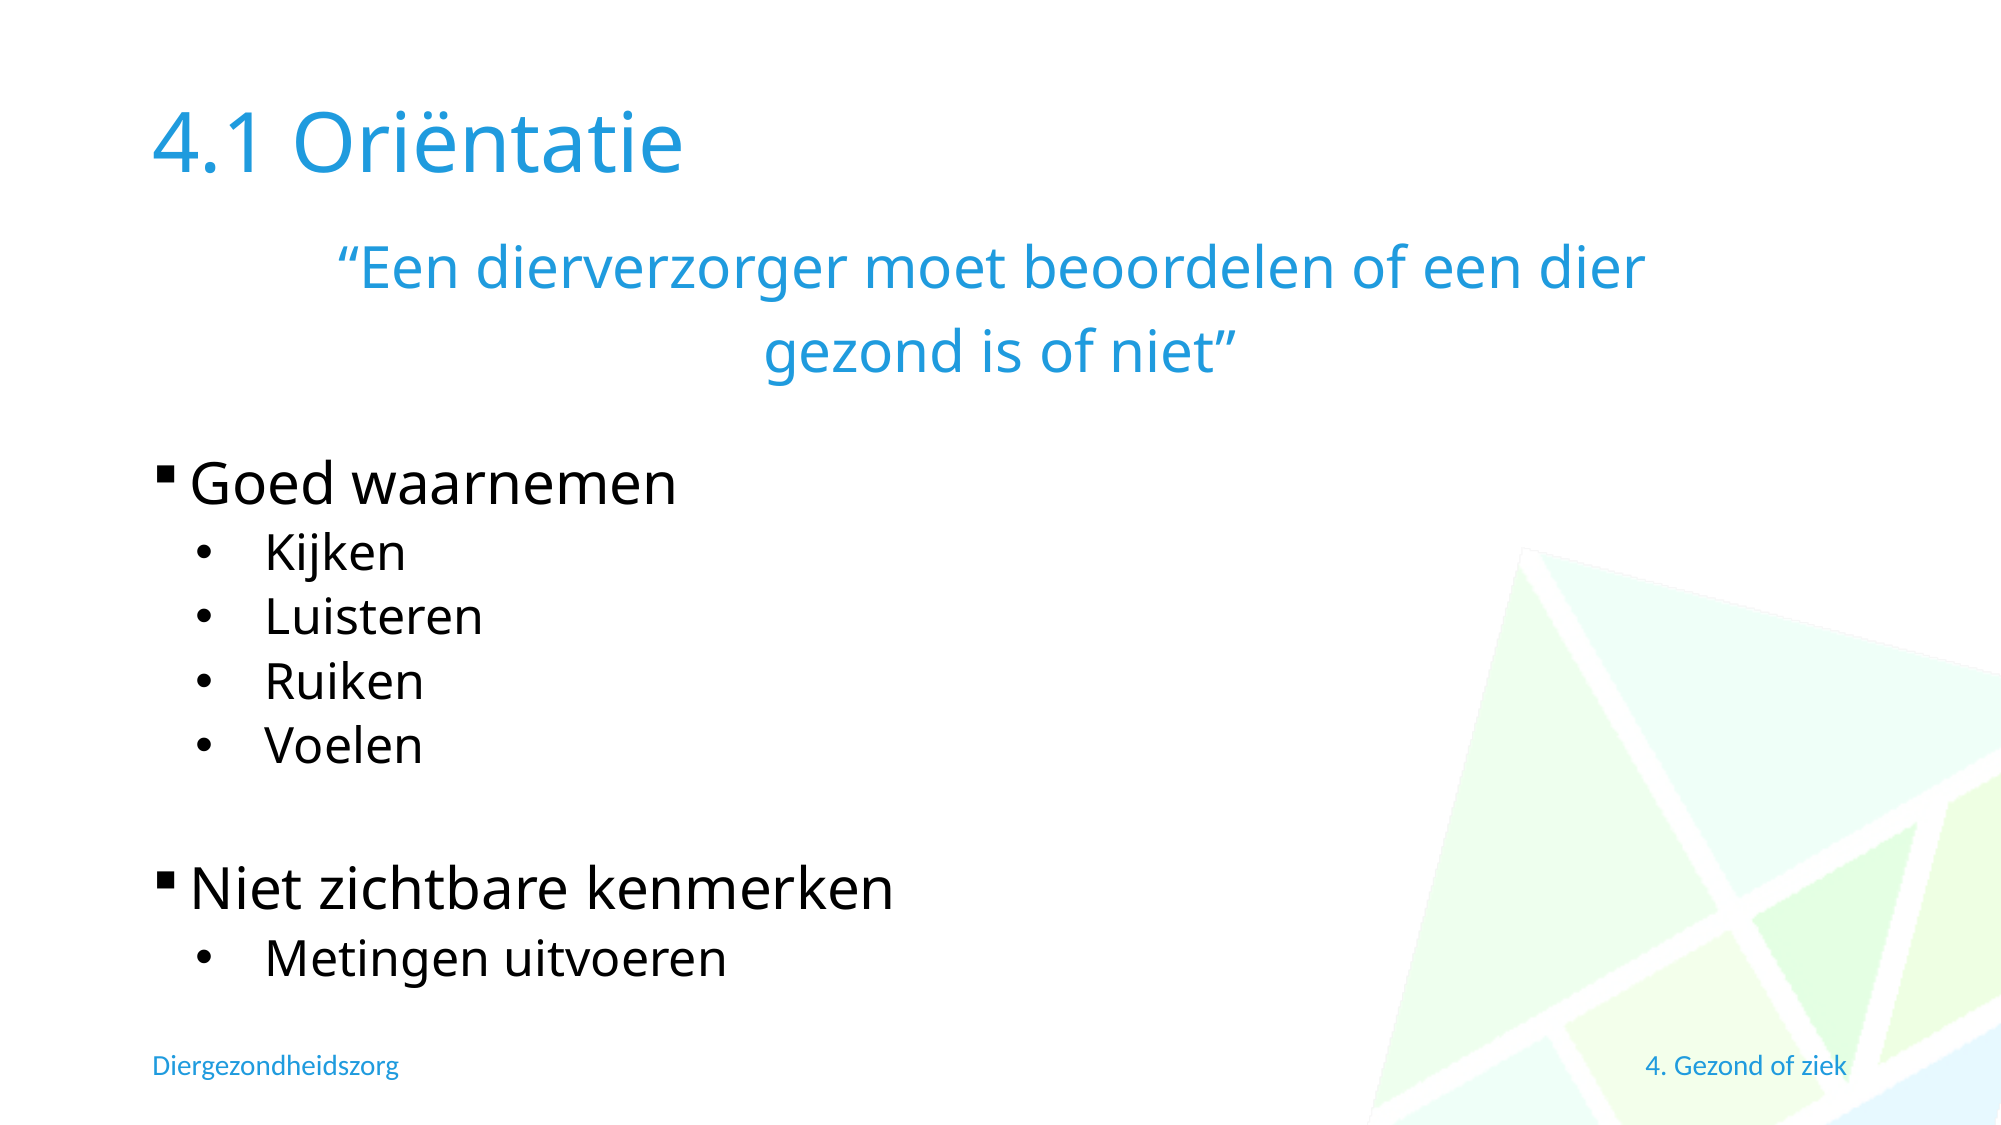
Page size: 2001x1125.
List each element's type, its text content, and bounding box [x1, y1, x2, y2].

list “Een dierverzorger moet beoordelen of een dier gezond is of niet” Goed waarnemen Kijken Luisteren Ruiken Voelen Niet zichtbare kenmerken Metingen uitvoeren [137, 230, 1863, 1014]
title 4.1 Oriëntatie [137, 59, 1863, 230]
list 4. Gezond of ziek [1412, 1042, 1863, 1103]
list Diergezondheidszorg [137, 1042, 588, 1103]
